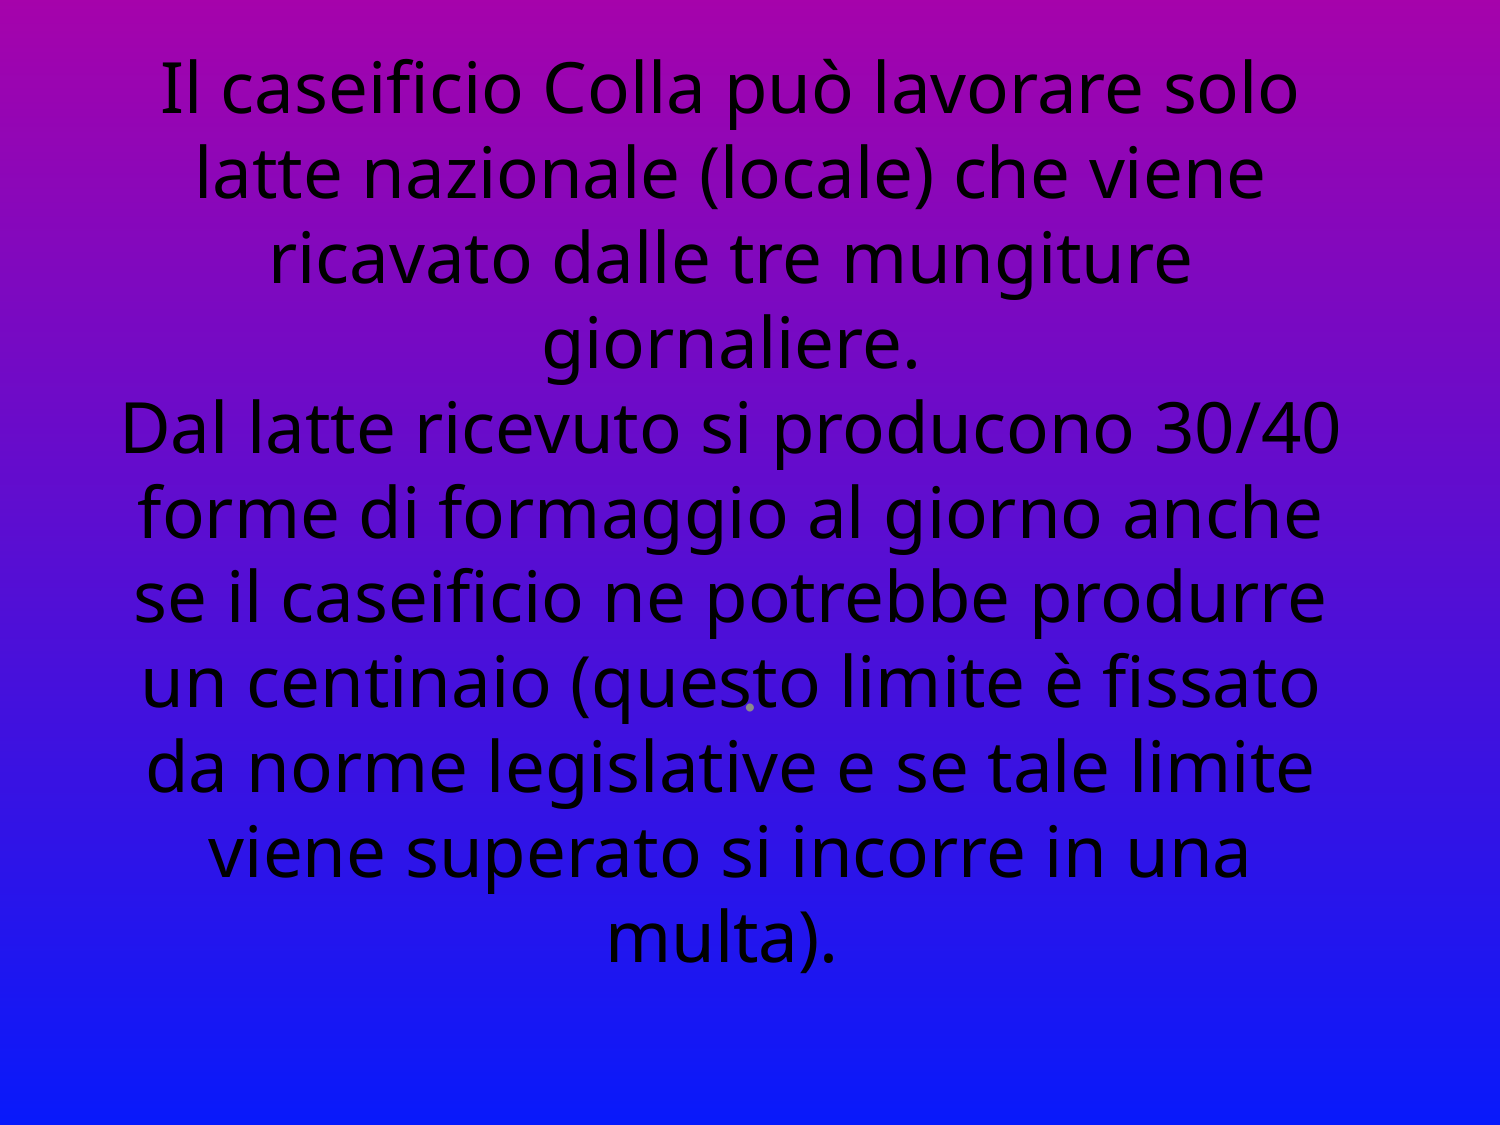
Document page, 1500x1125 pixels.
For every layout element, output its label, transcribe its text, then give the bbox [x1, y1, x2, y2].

title Il caseificio Colla può lavorare solo latte nazionale (locale) che viene ricavato dalle tre mungiture giornaliere. Dal latte ricevuto si producono 30/40 forme di formaggio al giorno anche se il caseificio ne potrebbe produrre un centinaio (questo limite è fissato da norme legislative e se tale limite viene superato si incorre in una multa). [93, 222, 1369, 798]
subtitle . [224, 637, 1276, 926]
